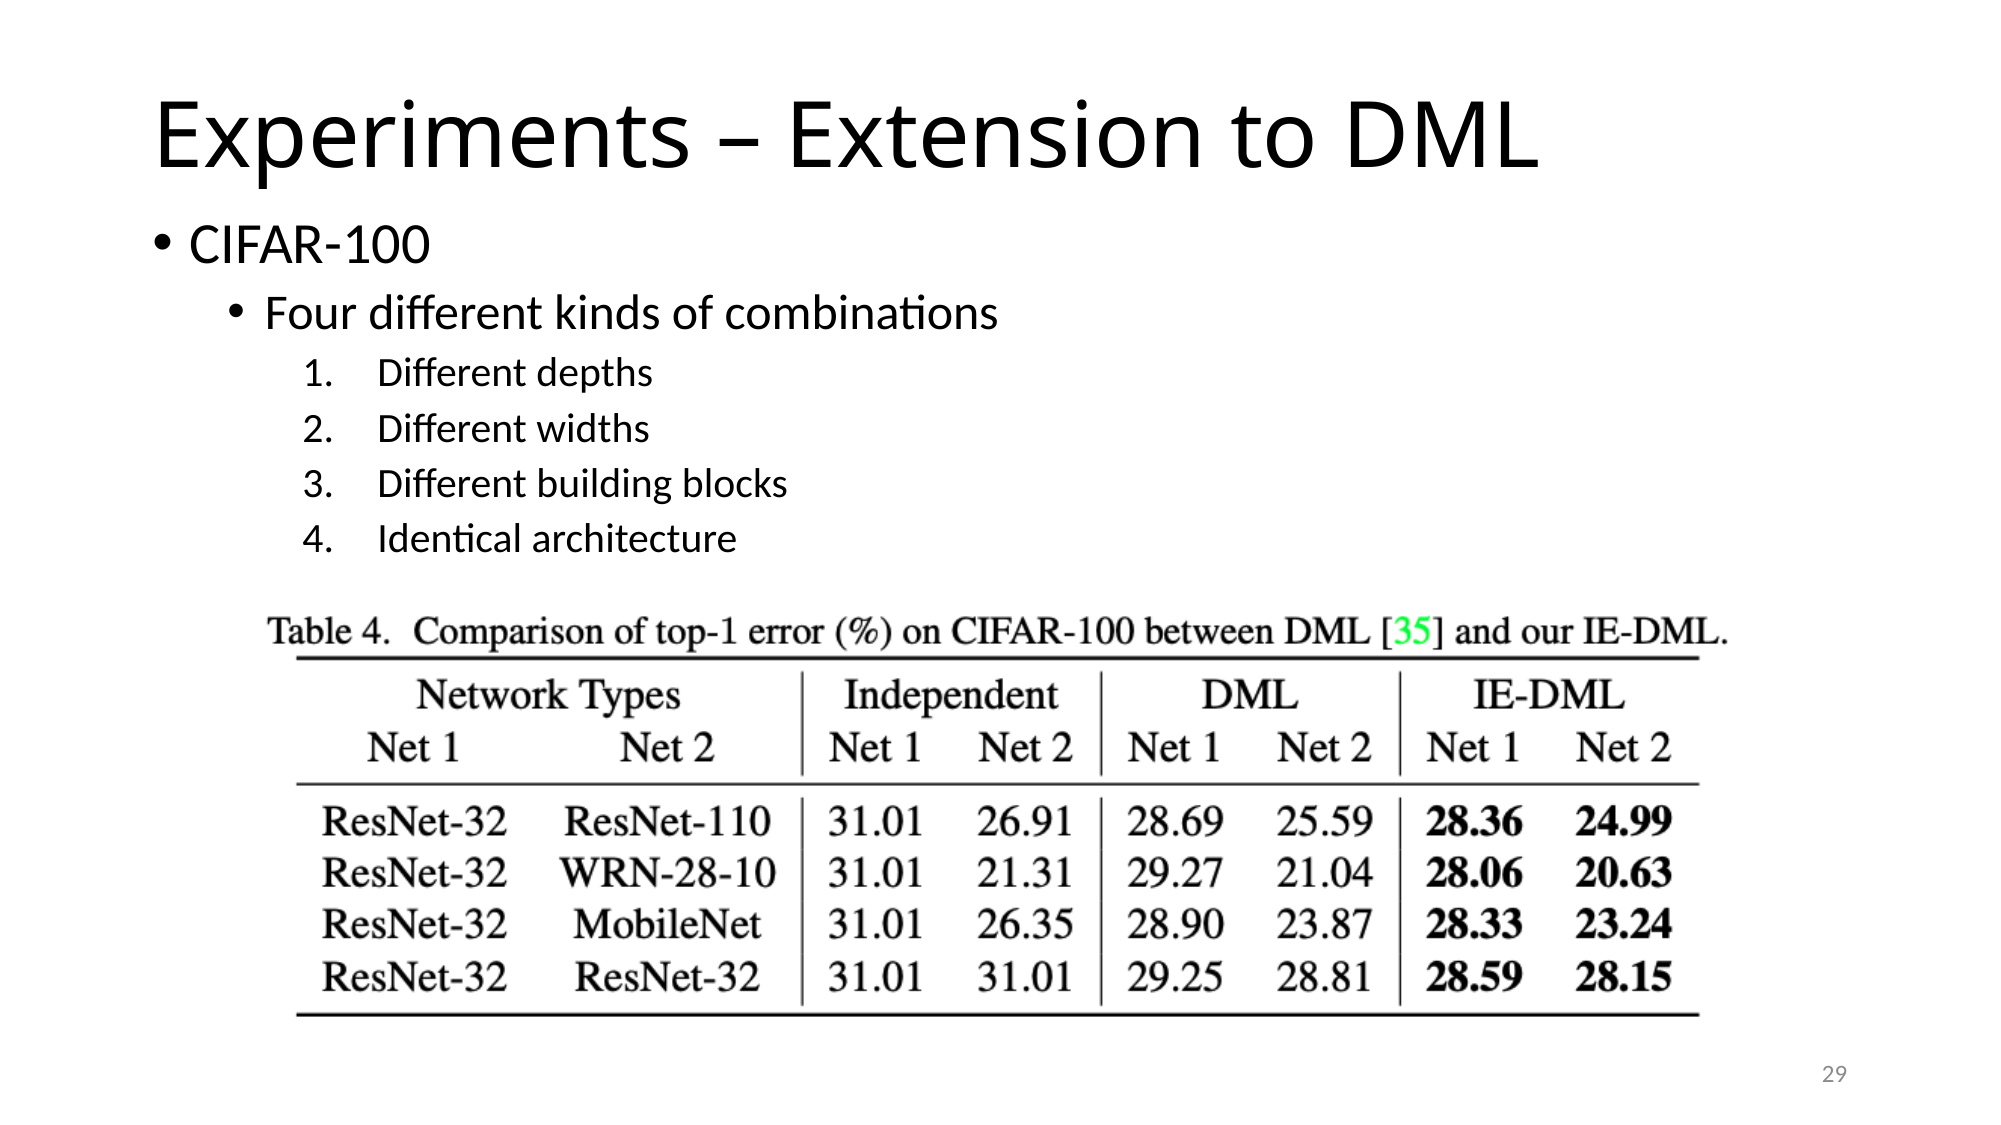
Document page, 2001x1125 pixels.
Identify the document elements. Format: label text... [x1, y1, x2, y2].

list CIFAR-100 Four different kinds of combinations Different depths Different widths Different building blocks Identical architecture [137, 205, 1877, 1096]
picture [250, 591, 1750, 1032]
title Experiments – Extension to DML [137, 28, 1863, 205]
slide_number 29 [1412, 1042, 1863, 1103]
